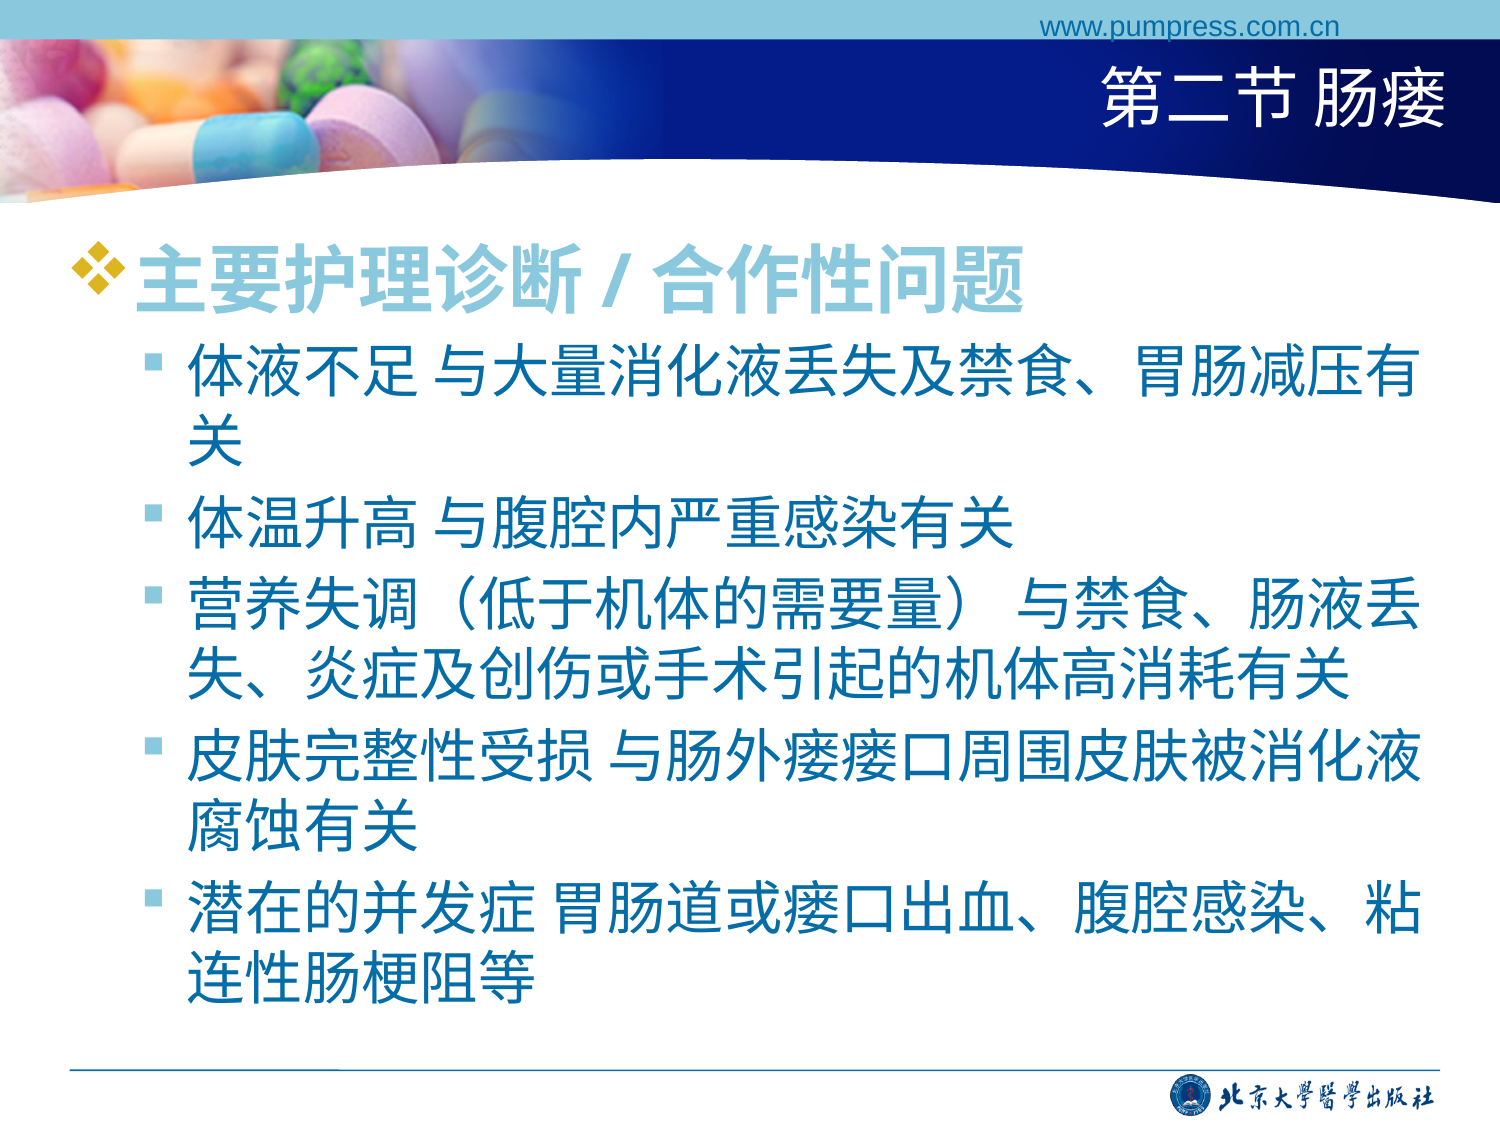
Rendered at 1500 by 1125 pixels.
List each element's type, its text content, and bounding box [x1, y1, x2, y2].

list 主要护理诊断/合作性问题 体液不足 与大量消化液丢失及禁食、胃肠减压有关 体温升高 与腹腔内严重感染有关 营养失调（低于机体的需要量） 与禁食、肠液丢失、炎症及创伤或手术引起的机体高消耗有关 皮肤完整性受损 与肠外瘘瘘口周围皮肤被消化液腐蚀有关 潜在的并发症 胃肠道或瘘口出血、腹腔感染、粘连性肠梗阻等 [49, 224, 1463, 1026]
picture [0, 40, 1500, 203]
title 第二节 肠瘘 [137, 49, 1463, 143]
slide_number www.pumpress.com.cn [1025, 0, 1463, 38]
picture [1170, 1074, 1436, 1118]
